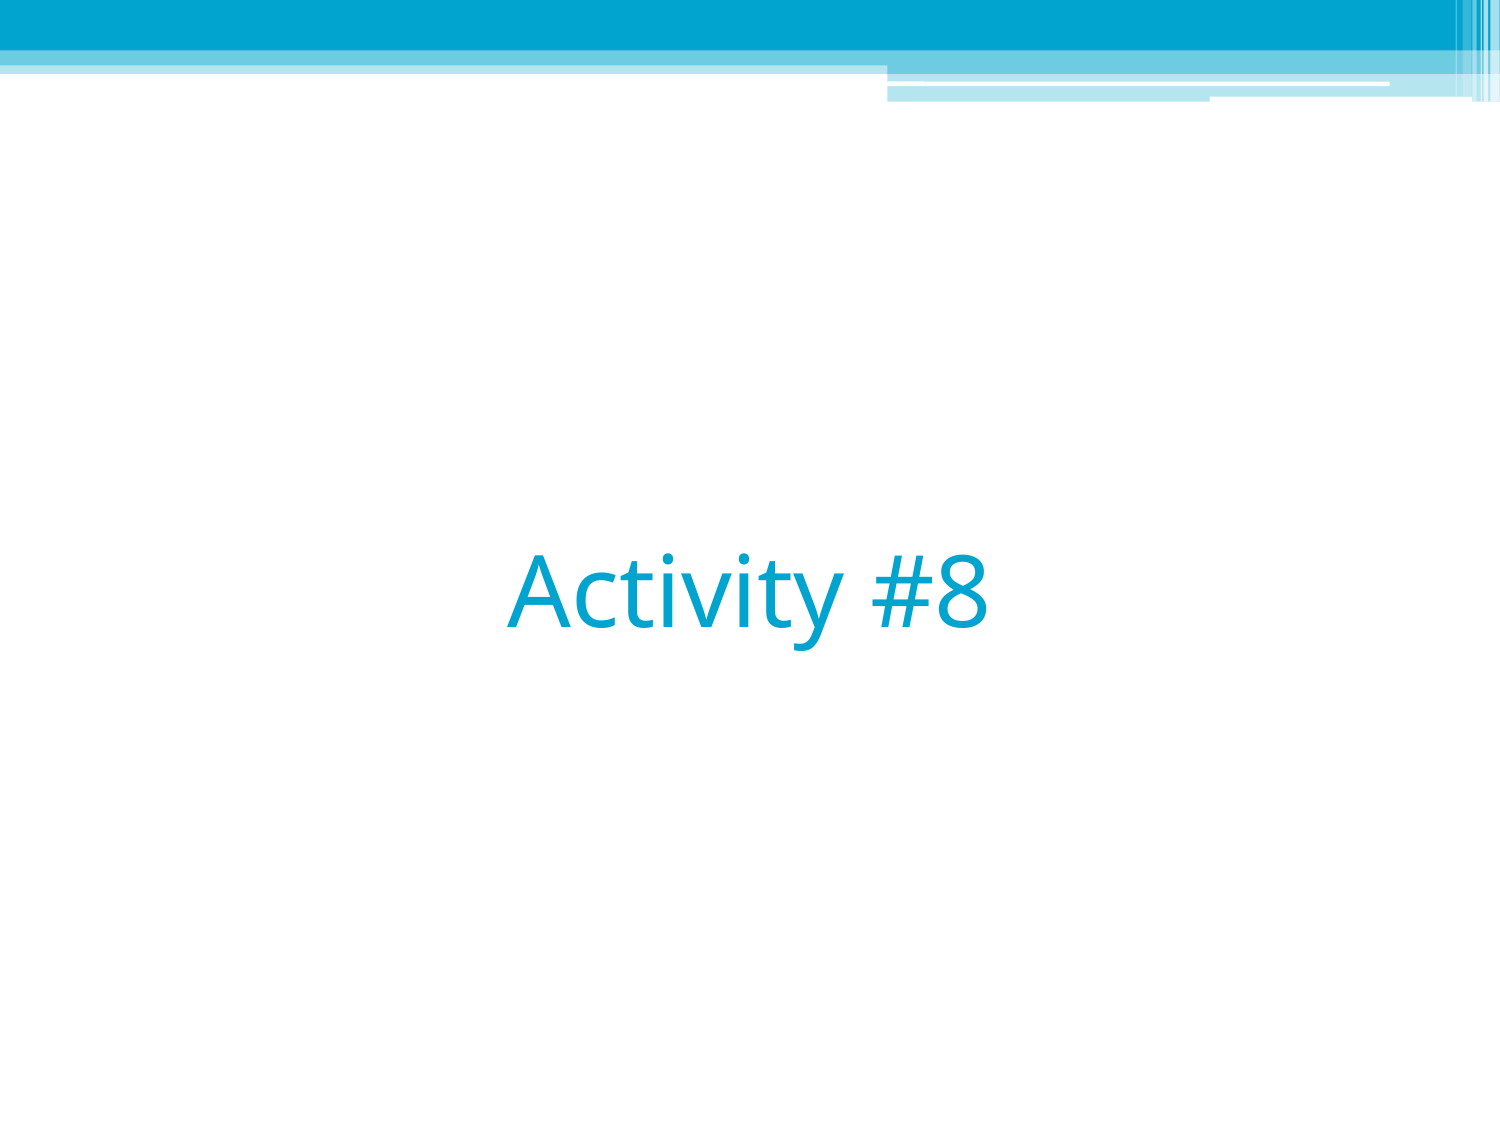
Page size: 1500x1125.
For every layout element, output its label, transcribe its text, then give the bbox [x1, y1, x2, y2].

title Activity #8 [75, 500, 1425, 676]
